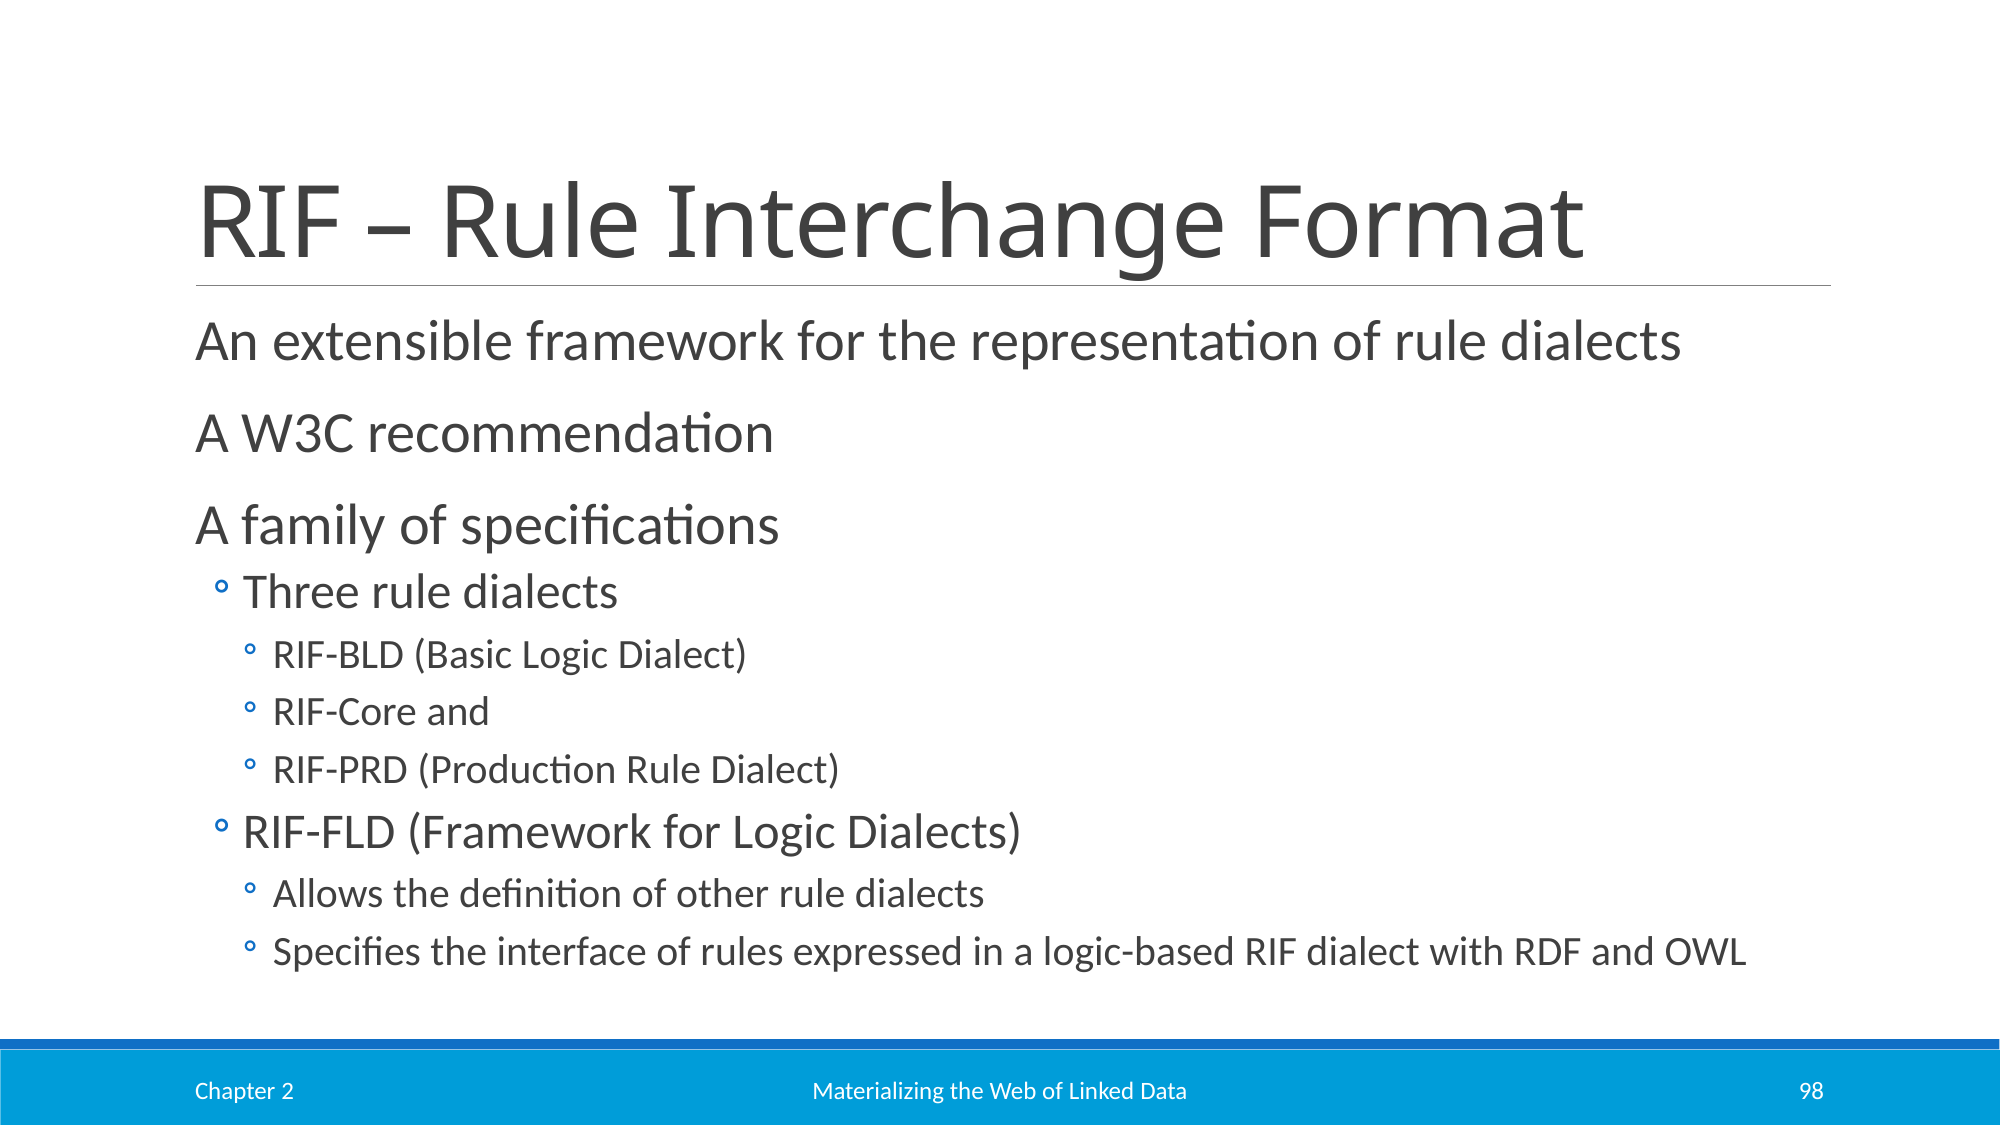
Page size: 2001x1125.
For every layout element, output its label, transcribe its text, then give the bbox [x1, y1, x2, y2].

list An extensible framework for the representation of rule dialects A W3C recommendation A family of specifications Three rule dialects RIF-BLD (Basic Logic Dialect) RIF-Core and RIF-PRD (Production Rule Dialect) RIF-FLD (Framework for Logic Dialects) Allows the definition of other rule dialects Specifies the interface of rules expressed in a logic-based RIF dialect with RDF and OWL [180, 302, 1830, 963]
slide_number 98 [1624, 1059, 1840, 1120]
title RIF – Rule Interchange Format [180, 47, 1830, 285]
slide_number Chapter 2 [180, 1059, 586, 1120]
footer Materializing the Web of Linked Data [604, 1059, 1396, 1120]
